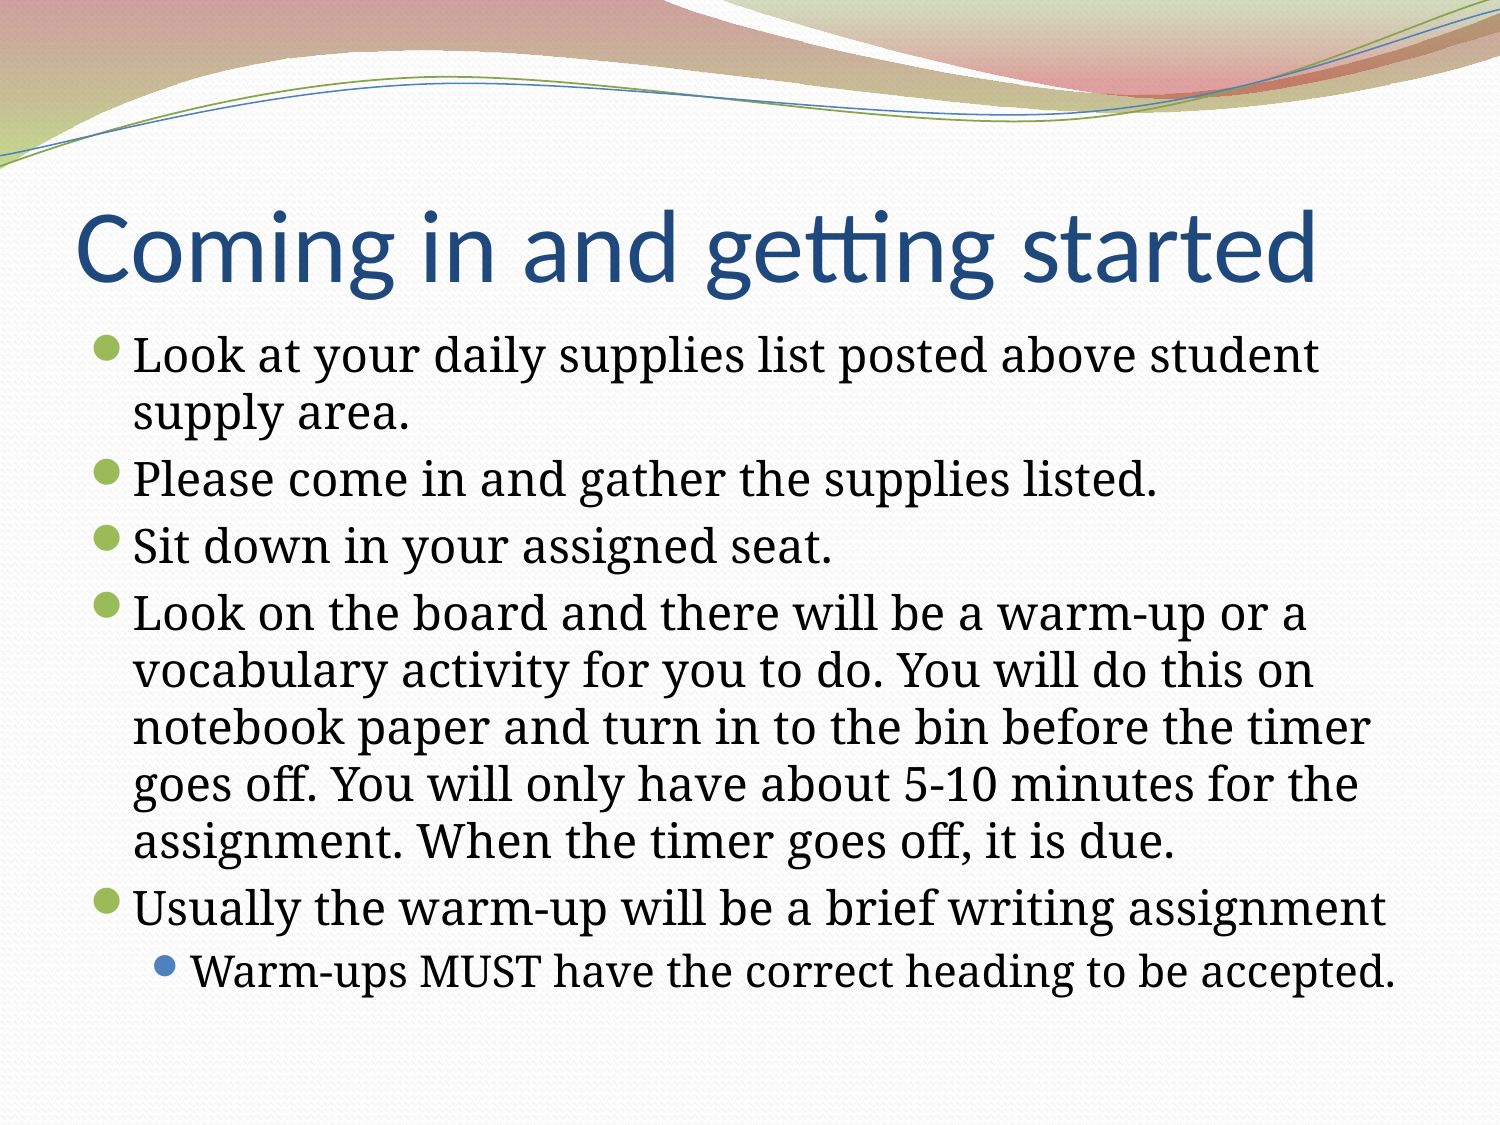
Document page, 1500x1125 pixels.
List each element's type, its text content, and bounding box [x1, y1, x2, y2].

list Look at your daily supplies list posted above student supply area. Please come in and gather the supplies listed. Sit down in your assigned seat. Look on the board and there will be a warm-up or a vocabulary activity for you to do. You will do this on notebook paper and turn in to the bin before the timer goes off. You will only have about 5-10 minutes for the assignment. When the timer goes off, it is due. Usually the warm-up will be a brief writing assignment Warm-ups MUST have the correct heading to be accepted. [75, 317, 1425, 1038]
title Coming in and getting started [75, 115, 1425, 303]
